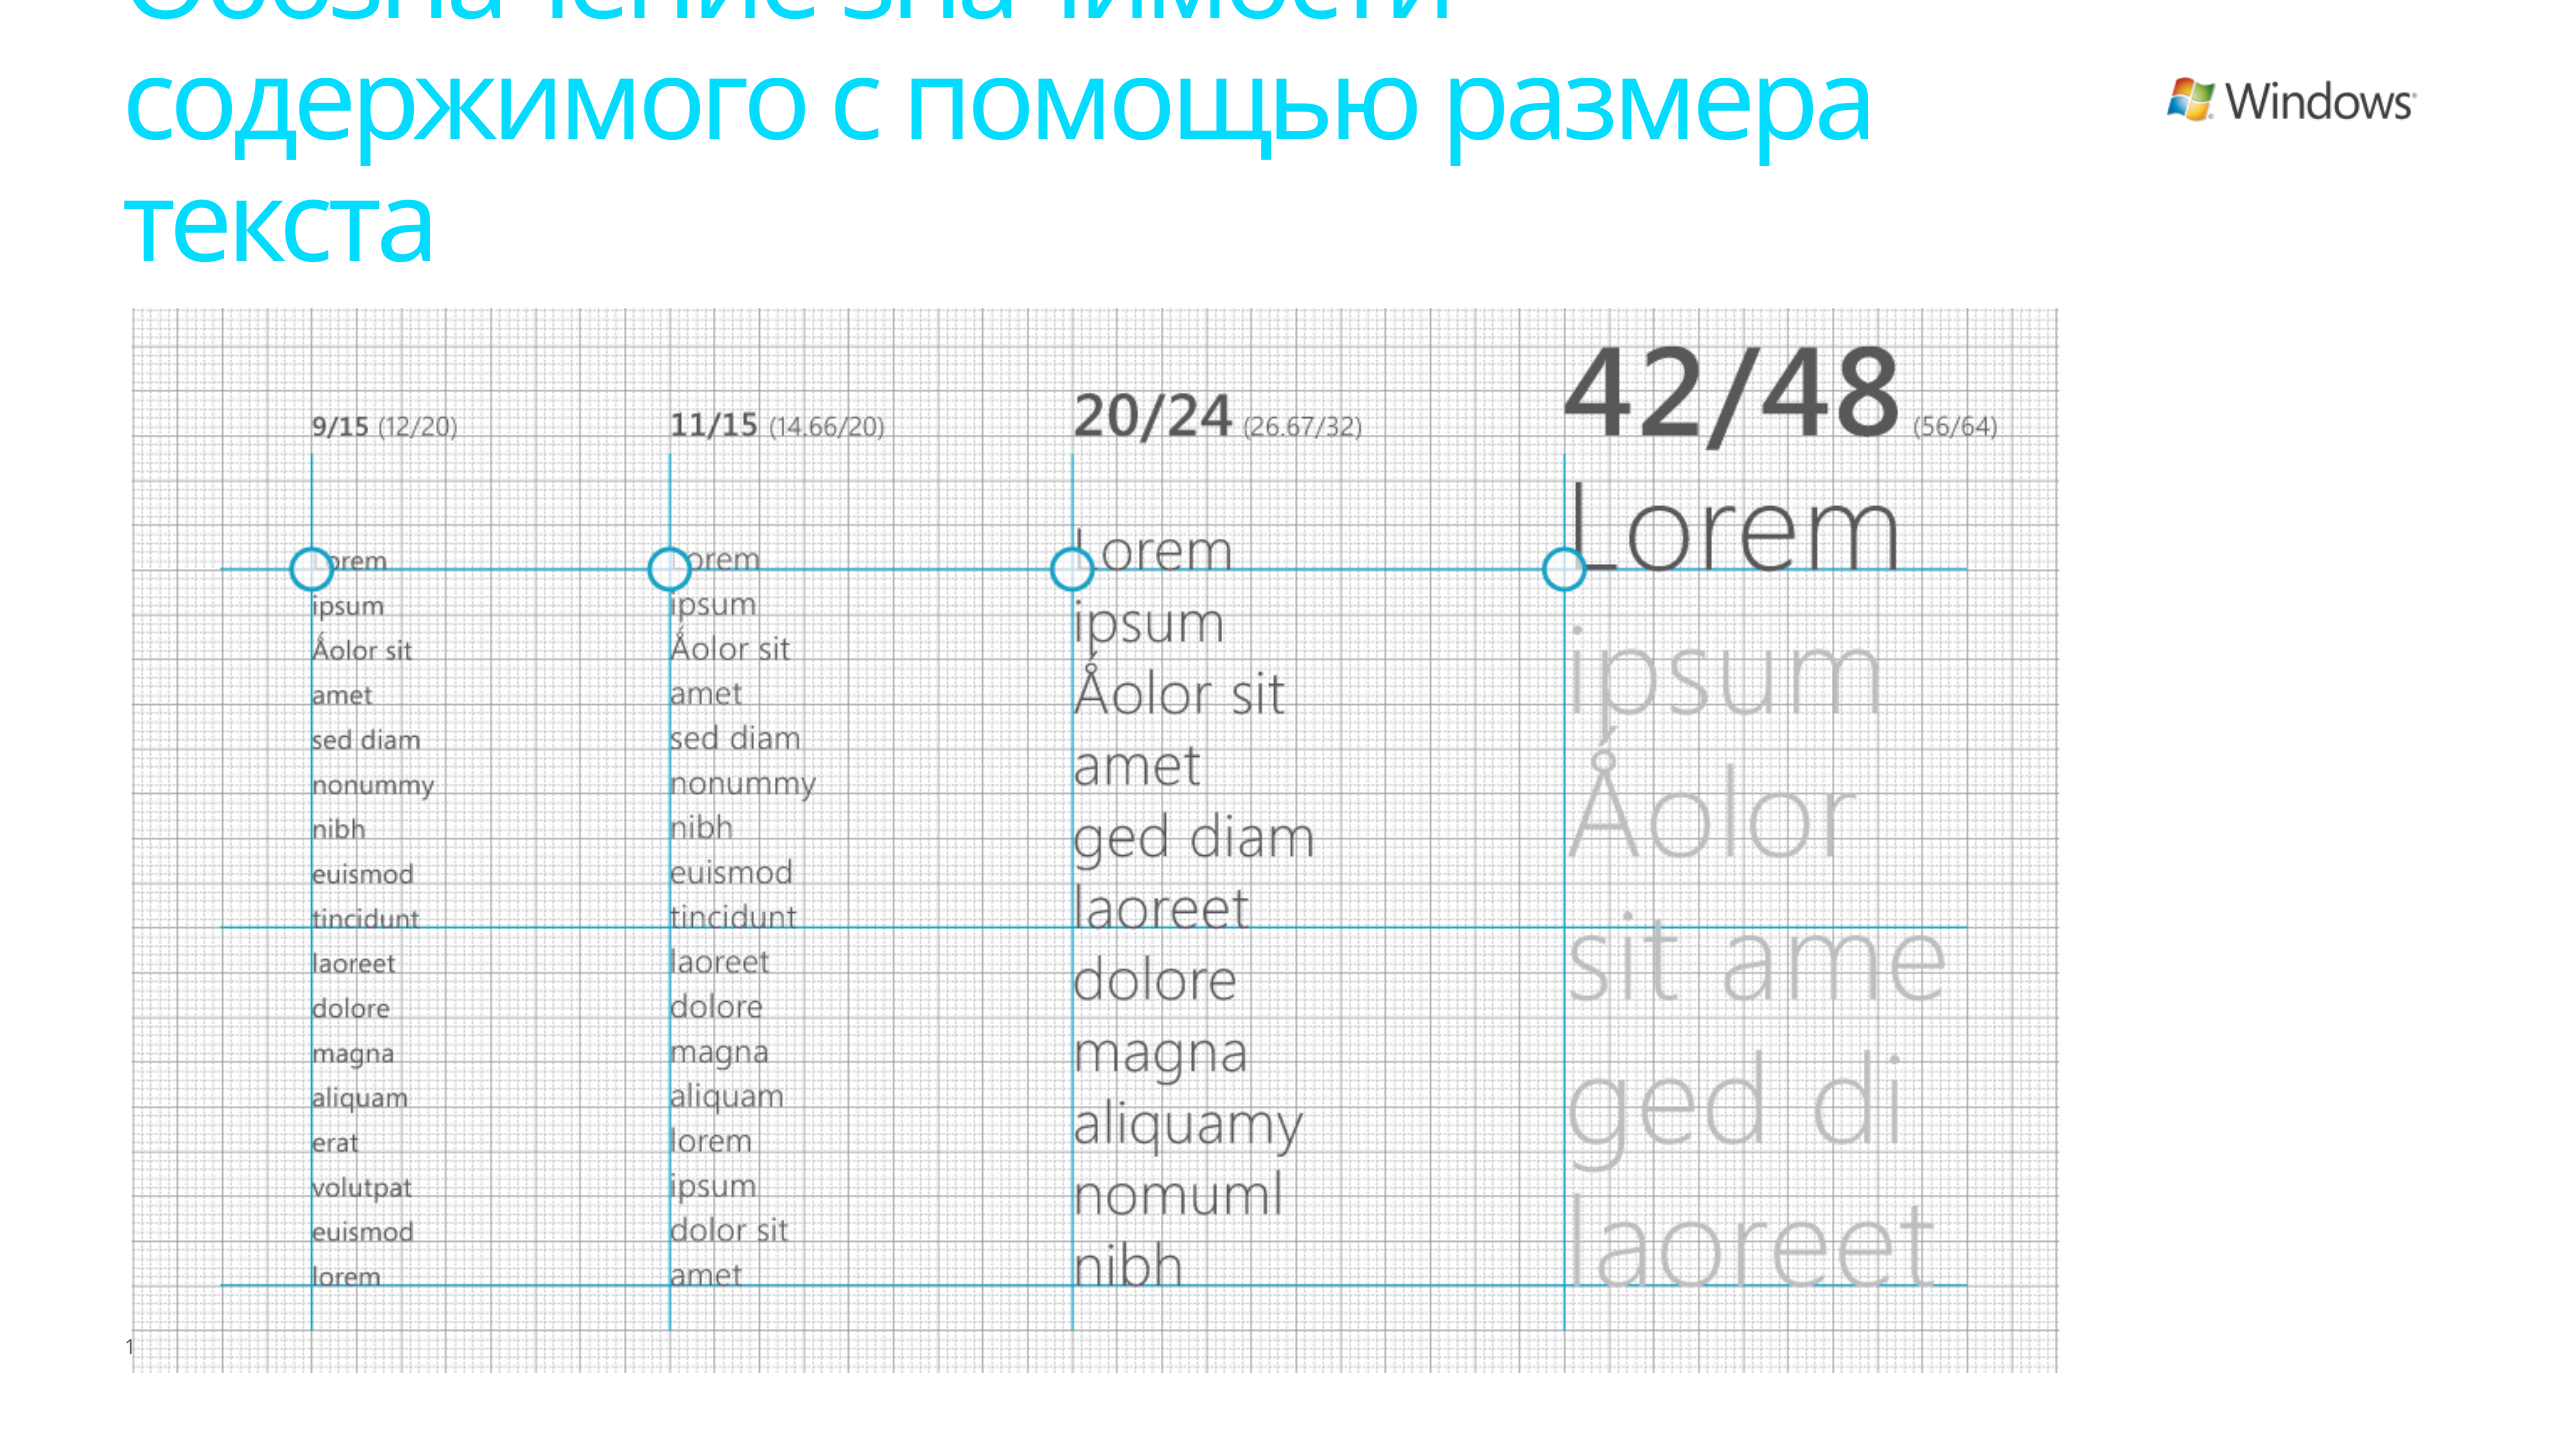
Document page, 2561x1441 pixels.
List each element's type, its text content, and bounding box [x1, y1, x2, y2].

picture [131, 308, 2060, 1373]
title Обозначение значимости содержимого с помощью размера текста [122, 48, 2128, 286]
picture [2167, 77, 2443, 136]
